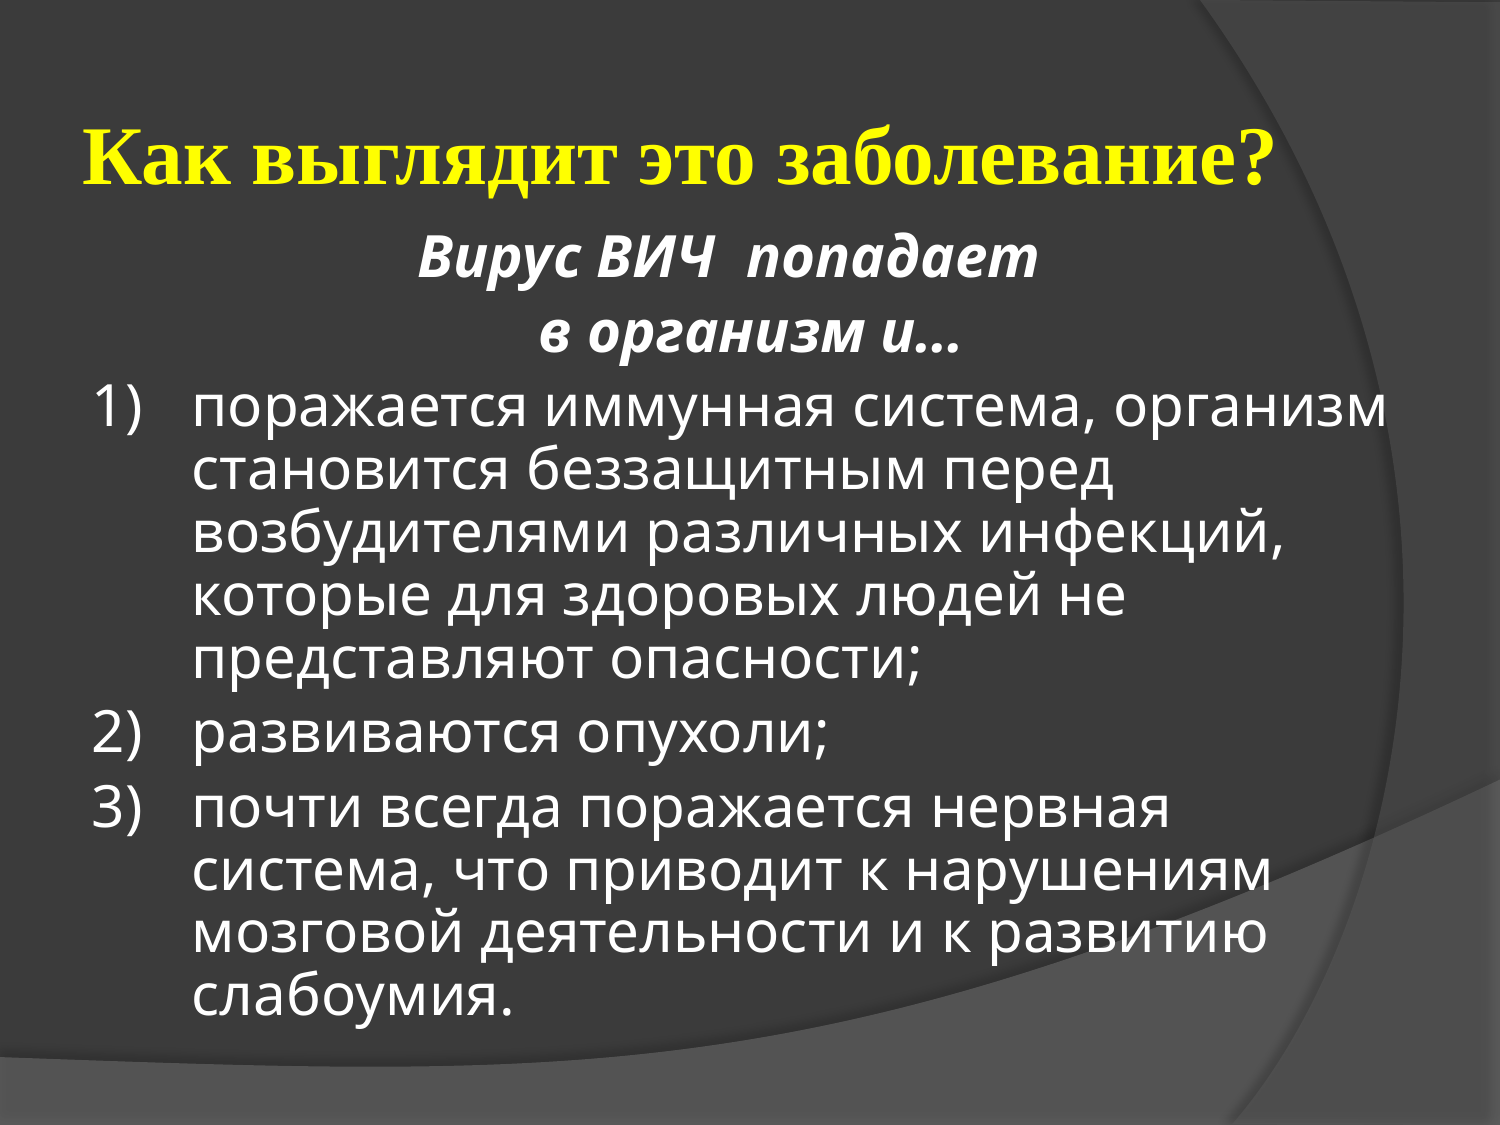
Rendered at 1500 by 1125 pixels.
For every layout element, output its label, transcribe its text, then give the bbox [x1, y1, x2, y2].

title Как выглядит это заболевание? [75, 57, 1425, 245]
text_box Вирус ВИЧ попадает в организм и… поражается иммунная система, организм становится беззащитным перед возбудителями различных инфекций, которые для здоровых людей не представляют опасности; развиваются опухоли; почти всегда поражается нервная система, что приводит к нарушениям мозговой деятельности и к развитию слабоумия. [76, 219, 1427, 1095]
